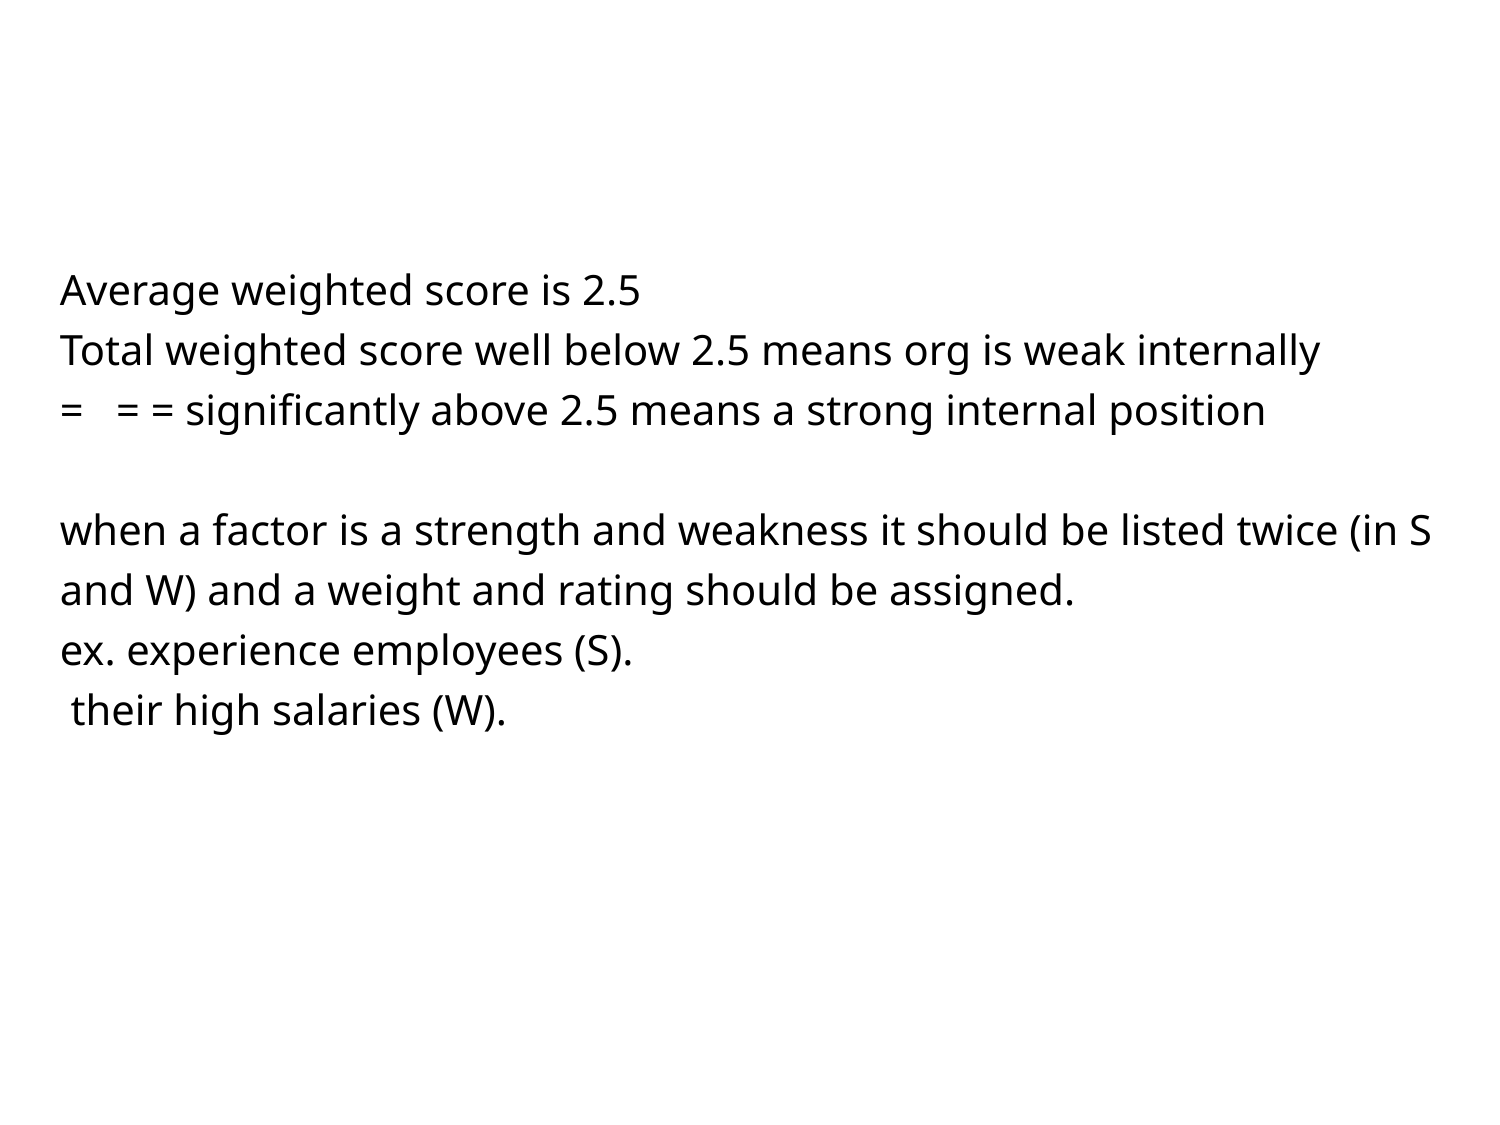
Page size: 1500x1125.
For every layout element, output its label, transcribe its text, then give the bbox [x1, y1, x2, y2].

list Average weighted score is 2.5 Total weighted score well below 2.5 means org is weak internally = = = significantly above 2.5 means a strong internal position when a factor is a strength and weakness it should be listed twice (in S and W) and a weight and rating should be assigned. ex. experience employees (S). their high salaries (W). [59, 253, 1440, 1125]
